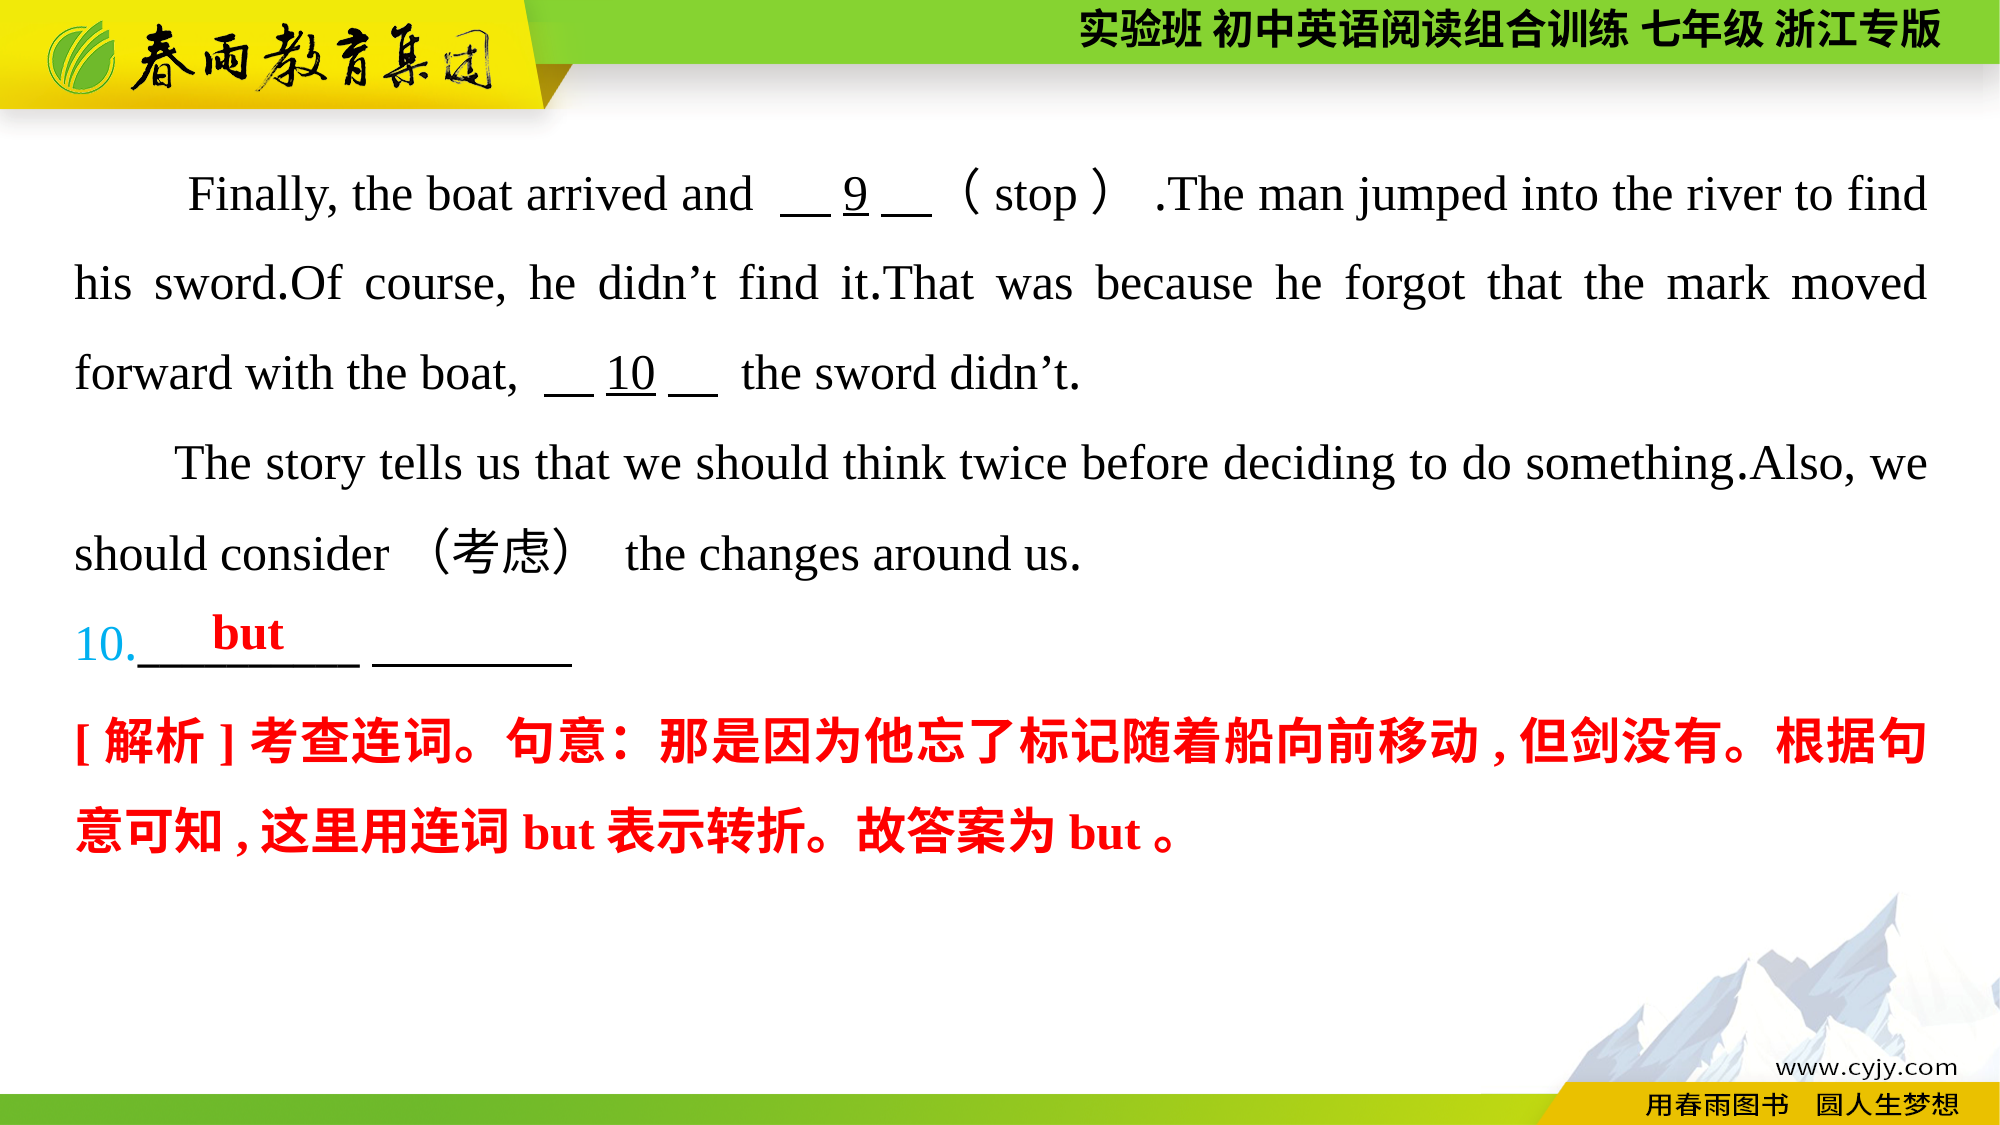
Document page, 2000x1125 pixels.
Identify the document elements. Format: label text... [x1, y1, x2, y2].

text_box but [197, 592, 300, 667]
list Finally, the boat arrived and 9 （stop）.The man jumped into the river to find his sword.Of course, he didn’t find it.That was because he forgot that the mark moved forward with the boat, 10 the sword didn’t. The story tells us that we should think twice before deciding to do something.Also, we should consider（考虑） the changes around us. 10.__________ [59, 122, 1944, 672]
picture [0, 0, 2000, 1125]
text_box [解析]考查连词。句意：那是因为他忘了标记随着船向前移动,但剑没有。根据句意可知,这里用连词but表示转折。故答案为but。 [59, 672, 1944, 868]
